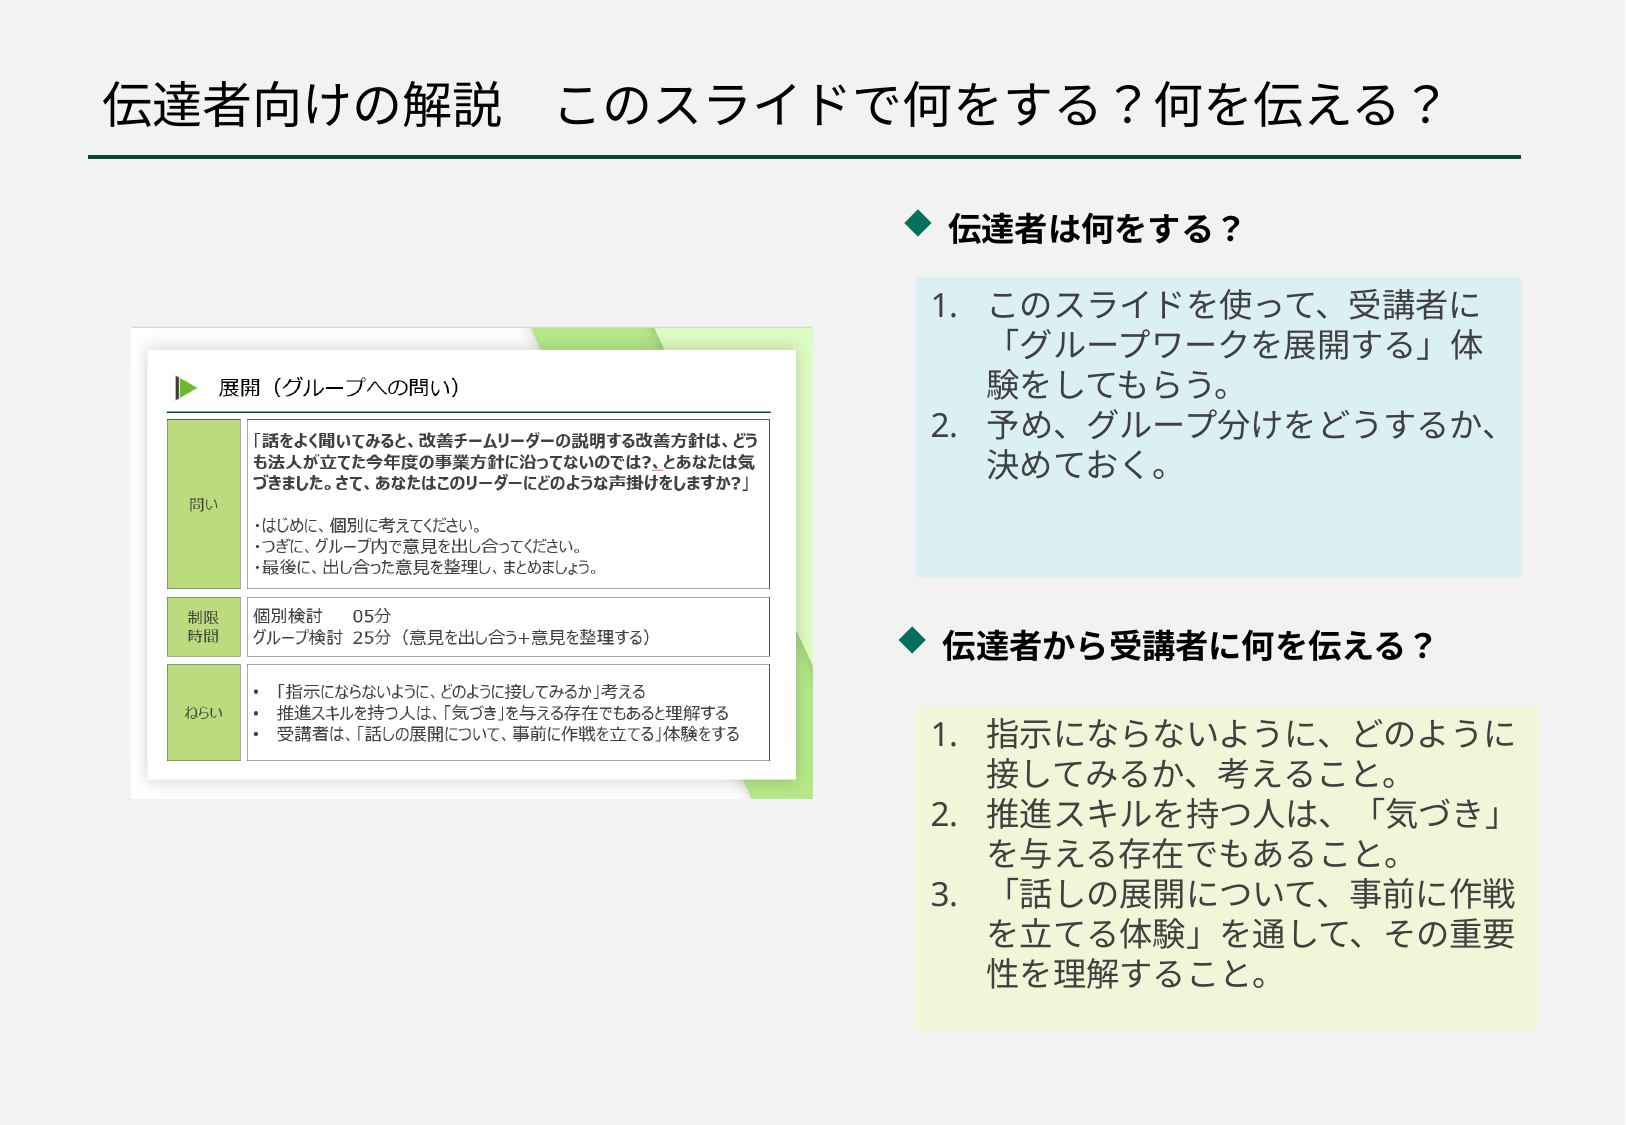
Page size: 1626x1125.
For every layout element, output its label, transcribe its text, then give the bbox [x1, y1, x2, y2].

list 指示にならないように、どのように接してみるか、考えること。 推進スキルを持つ人は、「気づき」を与える存在でもあること。 「話しの展開について、事前に作戦を立てる体験」を通して、その重要性を理解すること。 [915, 706, 1540, 1031]
picture [131, 326, 813, 799]
list このスライドを使って、受講者に「グループワークを展開する」体験をしてもらう。 予め、グループ分けをどうするか、決めておく。 [915, 277, 1522, 578]
